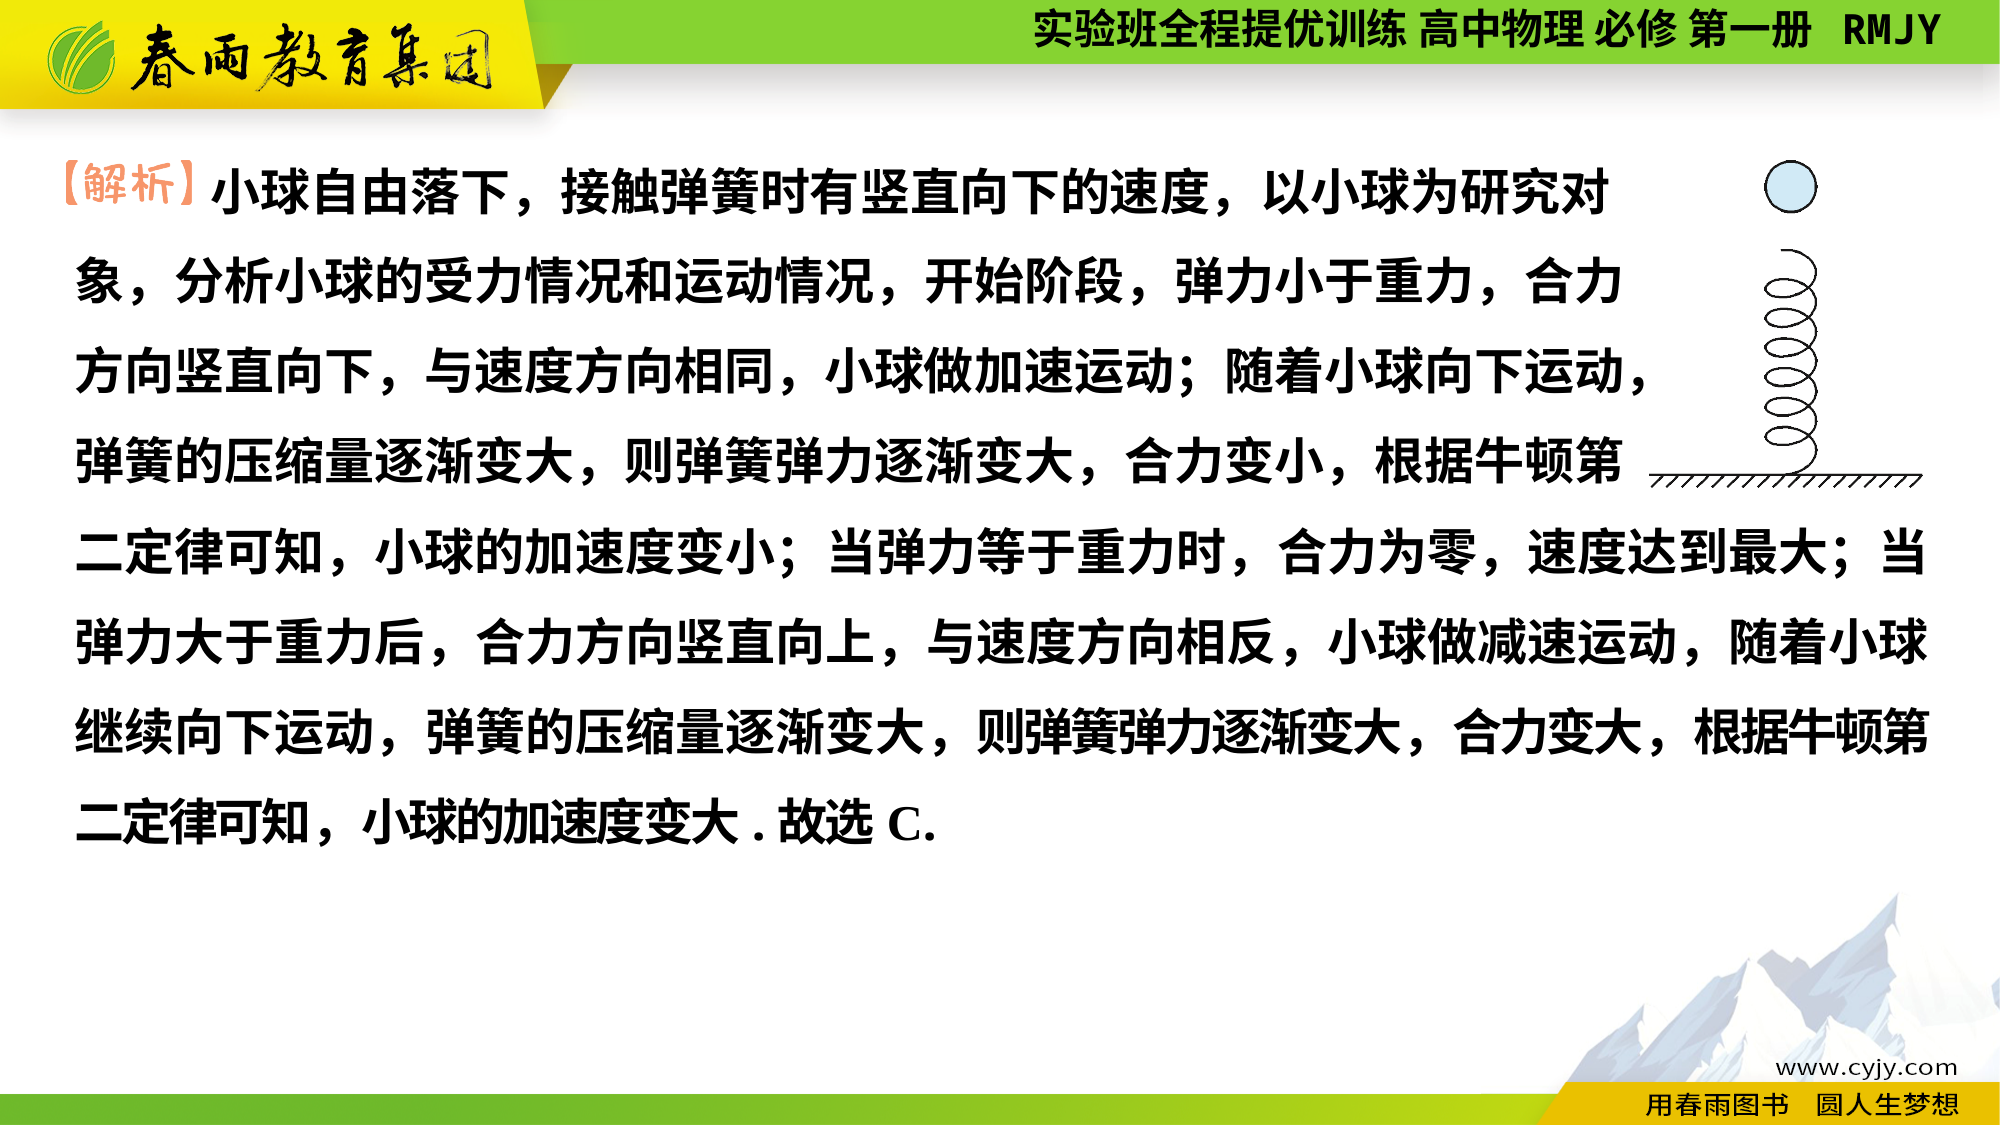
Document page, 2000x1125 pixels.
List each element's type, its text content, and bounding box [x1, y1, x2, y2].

list 小球自由落下，接触弹簧时有竖直向下的速度，以小球为研究对 象，分析小球的受力情况和运动情况，开始阶段，弹力小于重力，合力 方向竖直向下，与速度方向相同，小球做加速运动；随着小球向下运动， 弹簧的压缩量逐渐变大，则弹簧弹力逐渐变大，合力变小，根据牛顿第 二定律可知，小球的加速度变小；当弹力等于重力时，合力为零，速度达到最大；当弹力大于重力后，合力方向竖直向上，与速度方向相反，小球做减速运动，随着小球继续向下运动，弹簧的压缩量逐渐变大，则弹簧弹力逐渐变大，合力变大，根据牛顿第二定律可知，小球的加速度变大.故选C. [59, 122, 1944, 854]
picture [0, 0, 2000, 1125]
